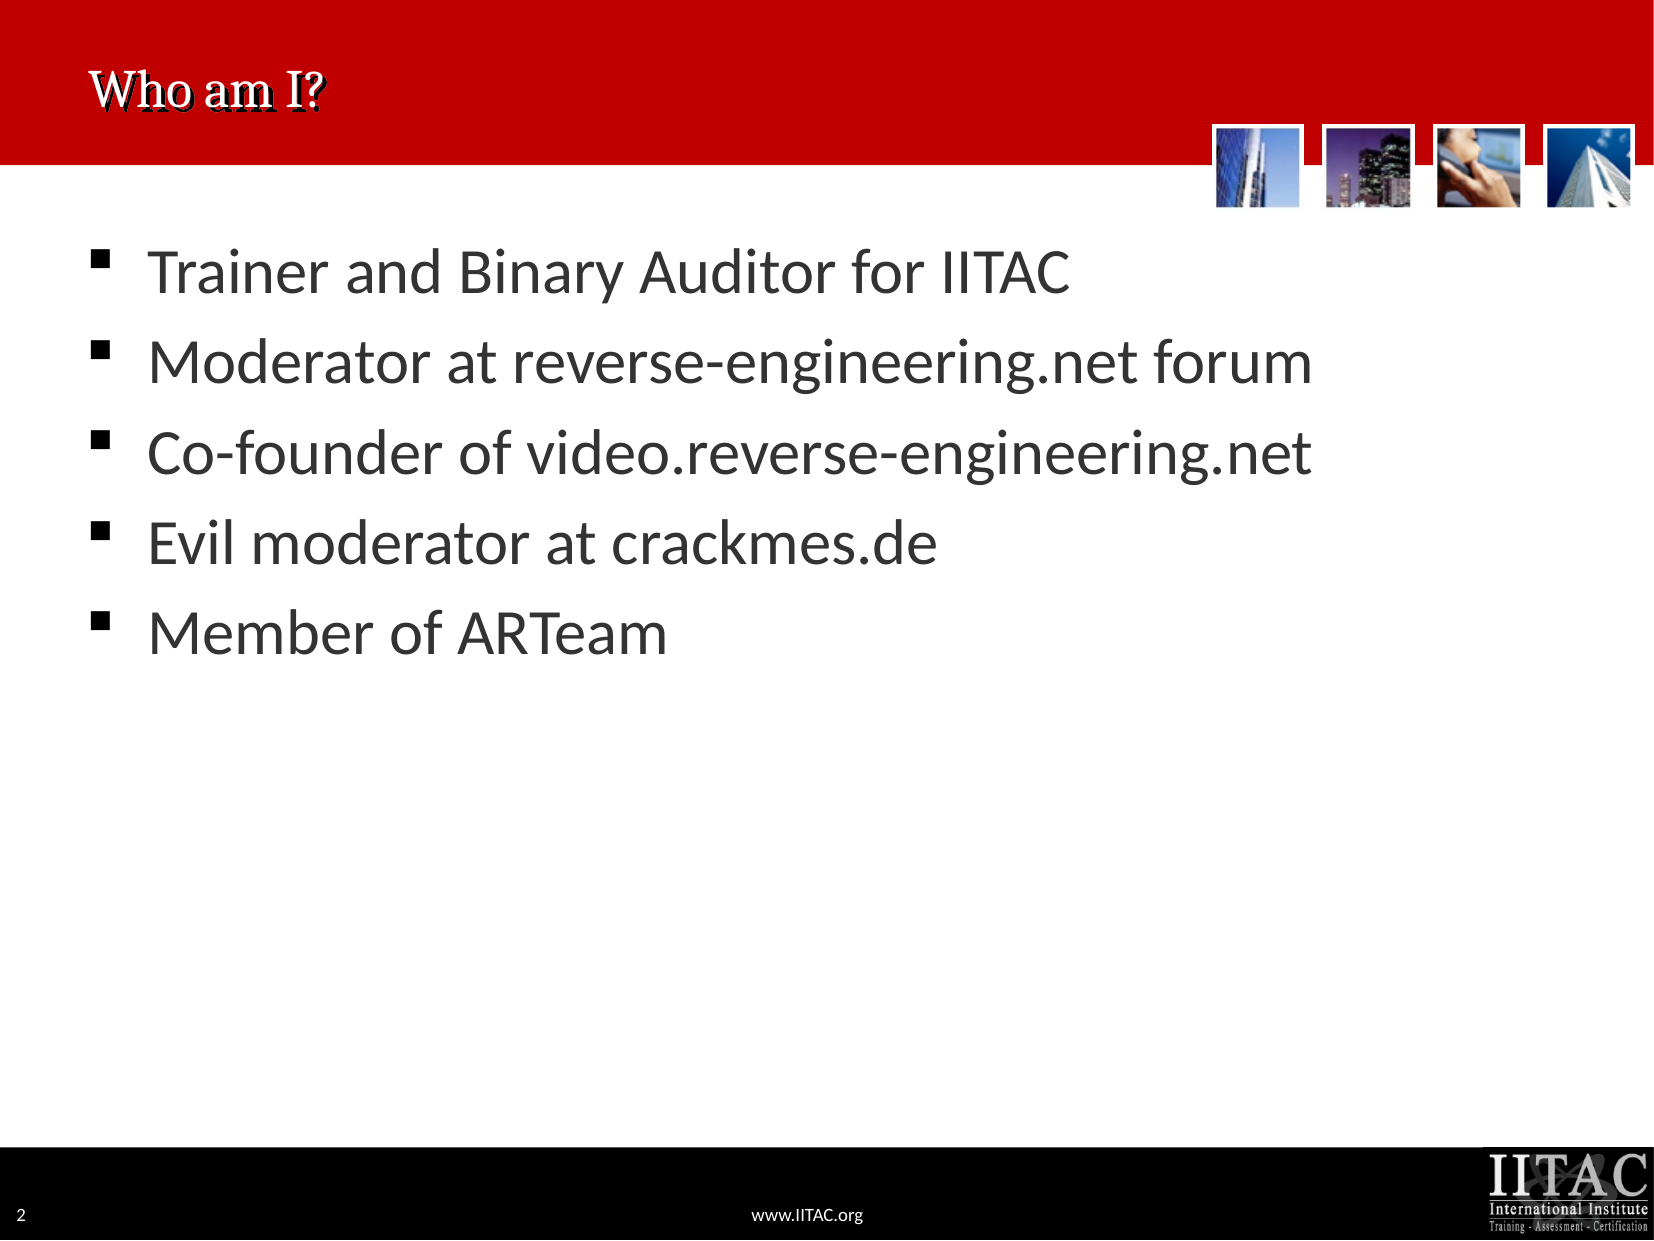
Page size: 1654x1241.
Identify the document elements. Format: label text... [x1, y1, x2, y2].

picture [1483, 1147, 1654, 1240]
list Trainer and Binary Auditor for IITAC Moderator at reverse-engineering.net forum Co-founder of video.reverse-engineering.net Evil moderator at crackmes.de Member of ARTeam [68, 220, 1592, 1144]
picture [1433, 135, 1525, 212]
picture [1543, 124, 1635, 212]
picture [1322, 135, 1415, 212]
slide_number 2 [0, 1194, 152, 1241]
footer www.IITAC.org [152, 1194, 1466, 1239]
title Who am I? [71, 41, 1596, 130]
picture [1212, 135, 1304, 212]
